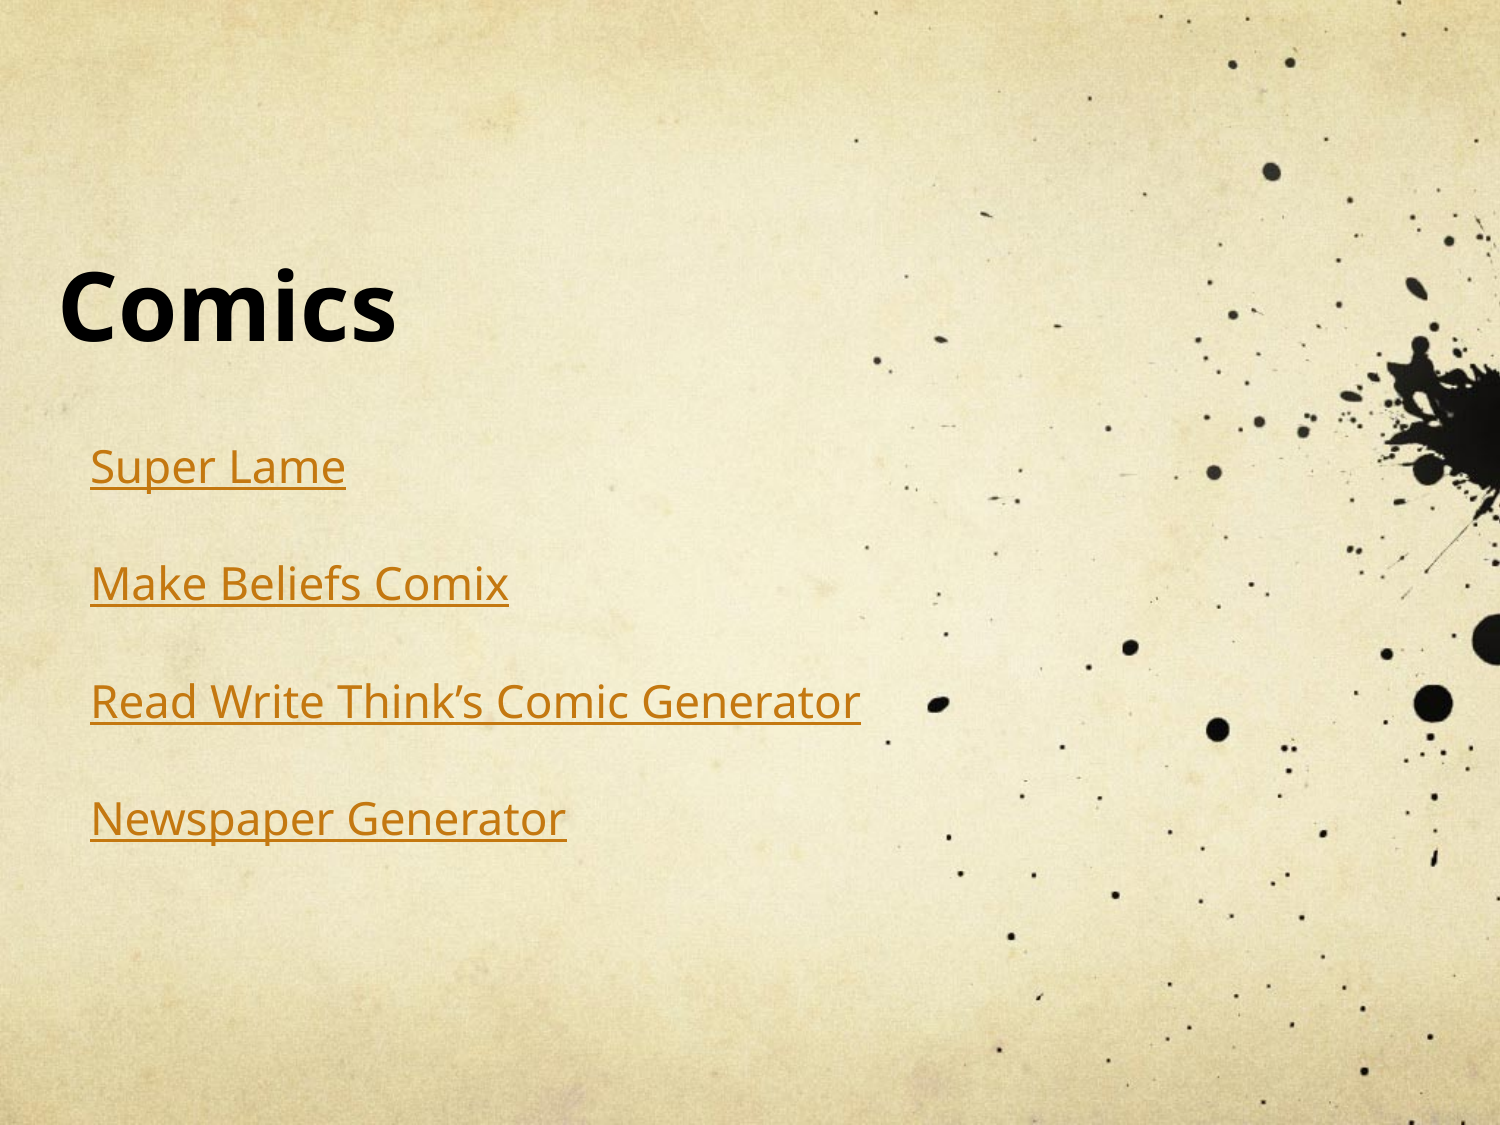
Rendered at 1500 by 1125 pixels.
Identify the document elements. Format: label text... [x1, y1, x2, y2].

list Super Lame Make Beliefs Comix Read Write Think’s Comic Generator Newspaper Generator [74, 437, 1401, 1125]
title Comics [49, 137, 1326, 362]
picture [0, 0, 1500, 1125]
